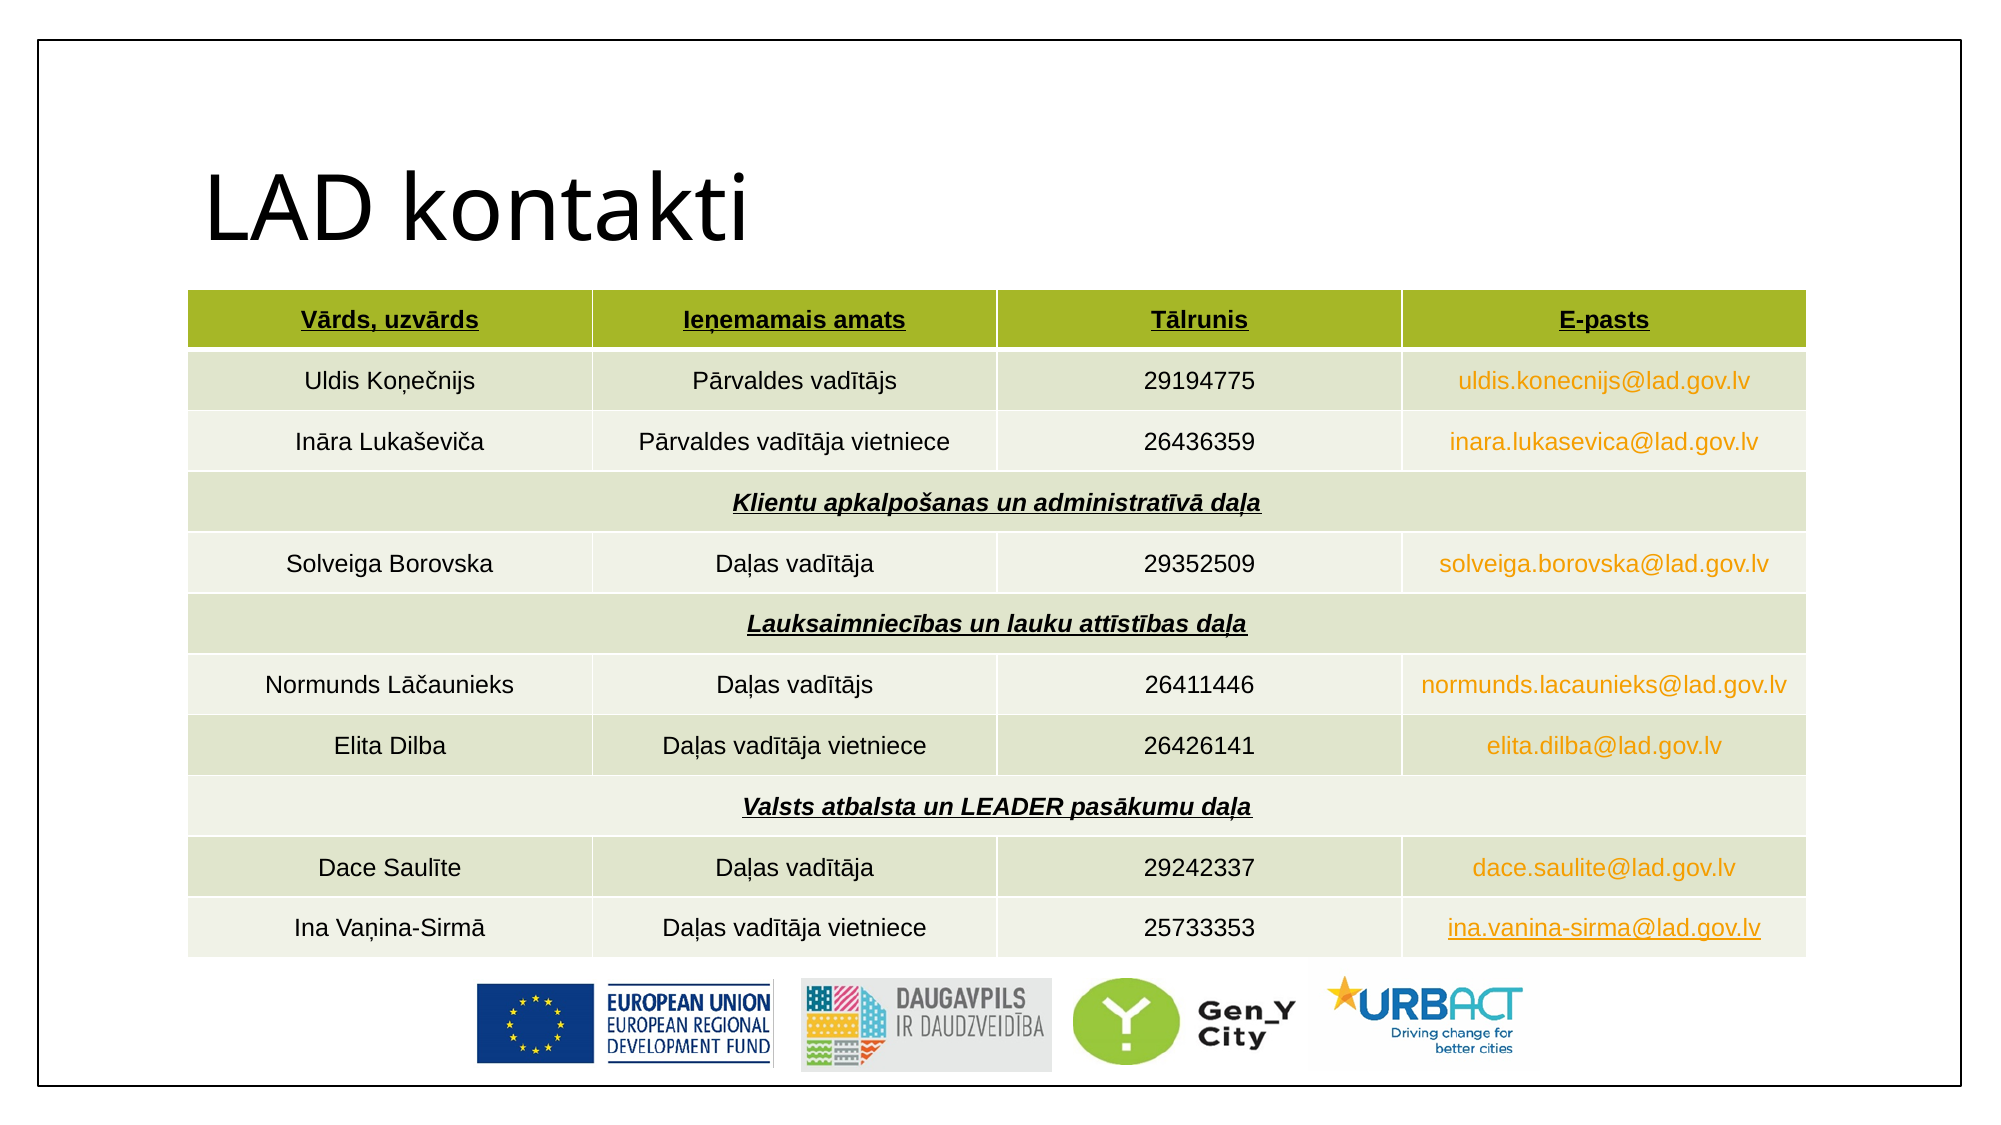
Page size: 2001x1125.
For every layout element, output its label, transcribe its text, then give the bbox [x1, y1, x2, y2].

table_cell Daļas vadītāja [593, 837, 996, 896]
title LAD kontakti [187, 99, 1808, 288]
table_cell inara.lukasevica@lad.gov.lv [1403, 411, 1806, 470]
table_cell Normunds Lāčaunieks [188, 655, 592, 714]
table_cell Daļas vadītājs [593, 655, 996, 714]
table_cell Ina Vaņina-Sirmā [188, 898, 592, 957]
table_cell 29352509 [998, 533, 1401, 592]
table_cell solveiga.borovska@lad.gov.lv [1403, 533, 1806, 592]
table_cell Daļas vadītāja [593, 533, 996, 592]
table_cell Pārvaldes vadītāja vietniece [593, 411, 996, 470]
table_cell 26436359 [998, 411, 1401, 470]
table_cell uldis.konecnijs@lad.gov.lv [1403, 352, 1806, 410]
table_cell dace.saulite@lad.gov.lv [1403, 837, 1806, 896]
table_cell Klientu apkalpošanas un administratīvā daļa [188, 472, 1806, 531]
table_cell 26426141 [998, 715, 1401, 775]
table_cell normunds.lacaunieks@lad.gov.lv [1403, 655, 1806, 714]
table_cell 25733353 [998, 898, 1401, 956]
table_cell Uldis Koņečnijs [188, 352, 592, 410]
table_header Tālrunis [998, 290, 1401, 347]
table_cell Elita Dilba [188, 715, 592, 775]
table_header E-pasts [1403, 290, 1806, 347]
picture [473, 957, 1540, 1073]
table_cell Daļas vadītāja vietniece [593, 715, 996, 775]
table_cell Solveiga Borovska [188, 533, 592, 592]
table_cell elita.dilba@lad.gov.lv [1403, 715, 1806, 775]
table_cell ina.vanina-sirma@lad.gov.lv [1403, 898, 1806, 957]
table_header Ieņemamais amats [593, 290, 996, 347]
table_cell 26411446 [998, 655, 1401, 714]
table_cell 29194775 [998, 352, 1401, 410]
table_cell Dace Saulīte [188, 837, 592, 896]
table_cell 29242337 [998, 837, 1401, 896]
table_cell Daļas vadītāja vietniece [593, 898, 996, 956]
table_cell Pārvaldes vadītājs [593, 352, 996, 410]
table_cell Valsts atbalsta un LEADER pasākumu daļa [188, 776, 1806, 835]
table_cell Ināra Lukaševiča [188, 411, 592, 470]
table_header Vārds, uzvārds [188, 290, 592, 347]
table_cell Lauksaimniecības un lauku attīstības daļa [188, 594, 1806, 653]
